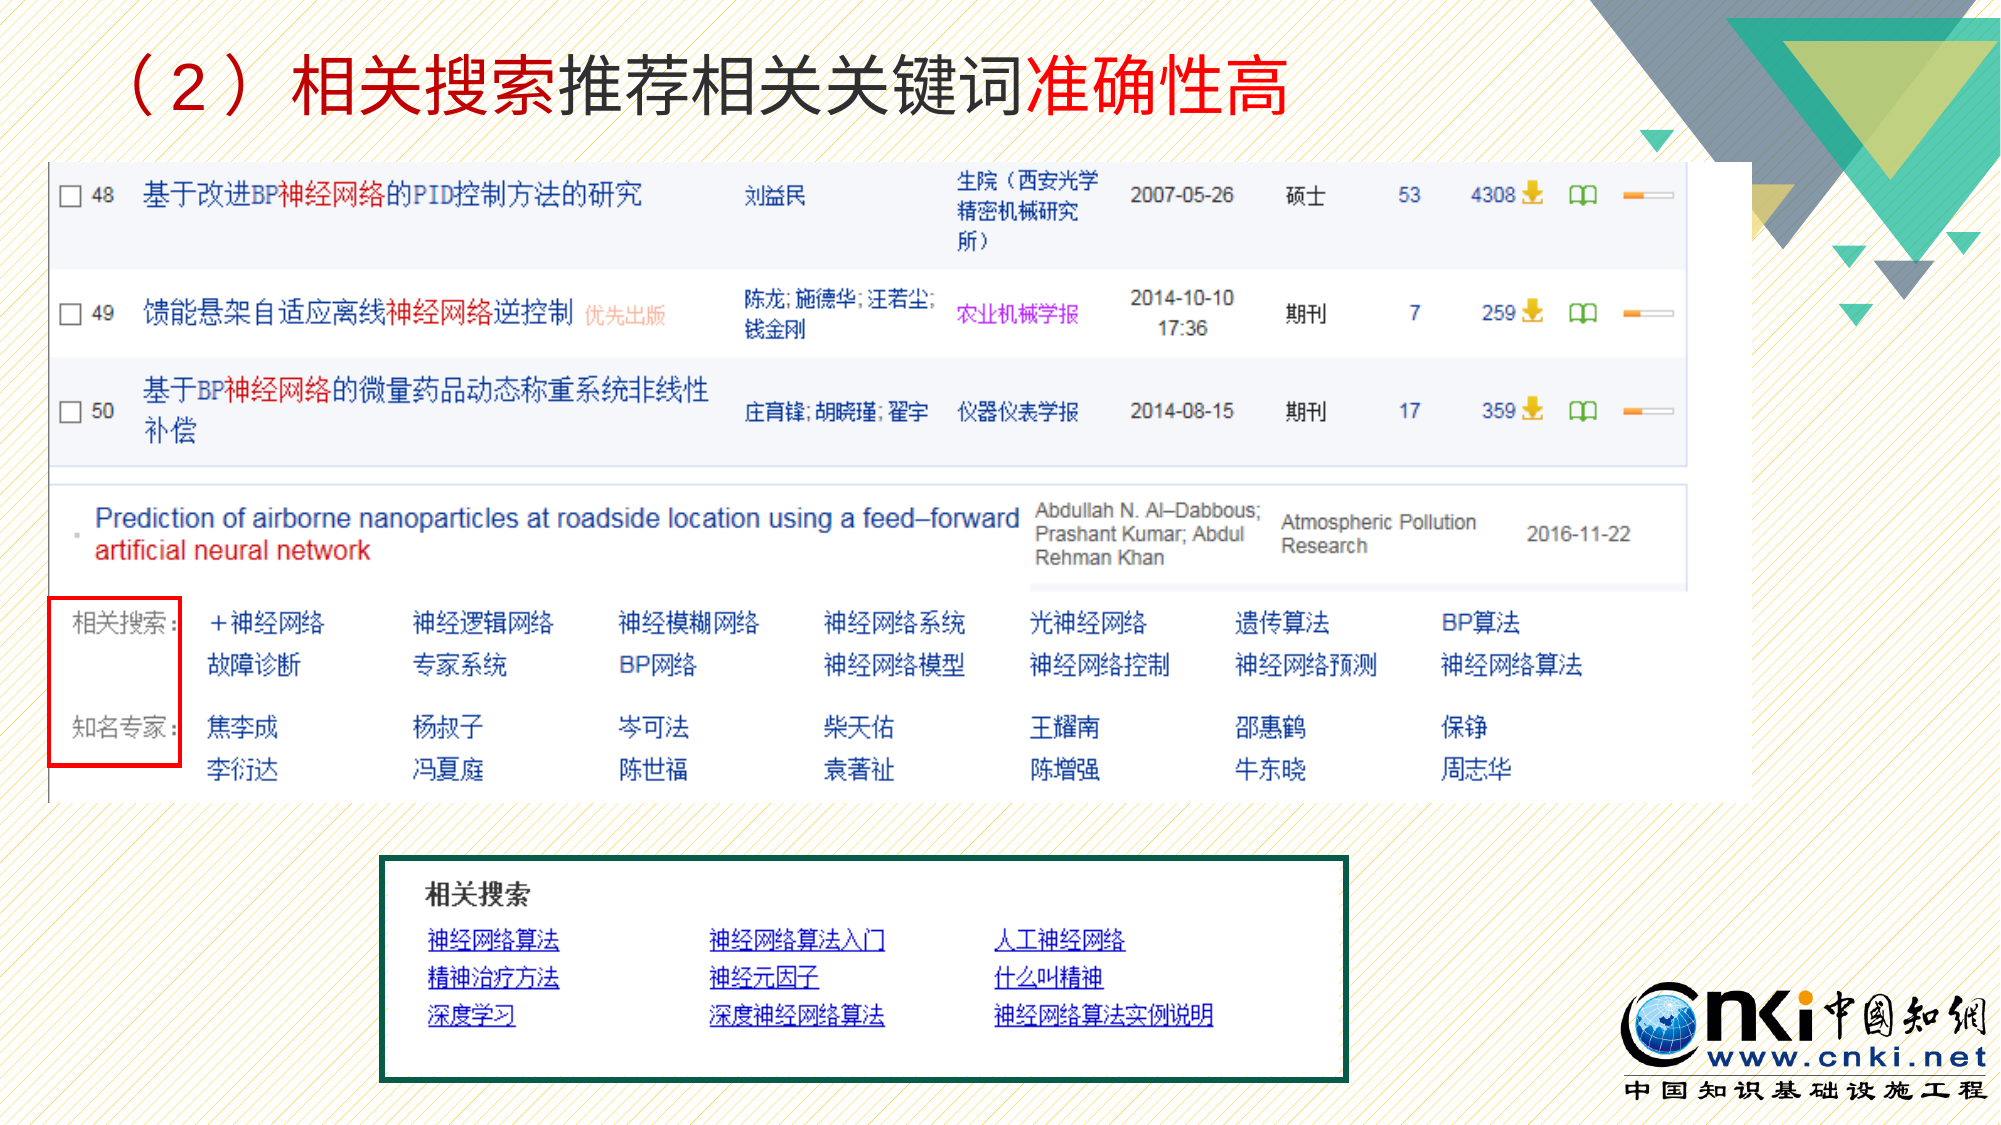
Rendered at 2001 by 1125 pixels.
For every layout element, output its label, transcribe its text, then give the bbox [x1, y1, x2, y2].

text_box [381, 858, 1346, 1080]
picture [48, 162, 1752, 803]
text_box （2）相关搜索推荐相关关键词准确性高 [73, 36, 1649, 132]
picture [388, 861, 1339, 1077]
picture [1589, 958, 2001, 1125]
